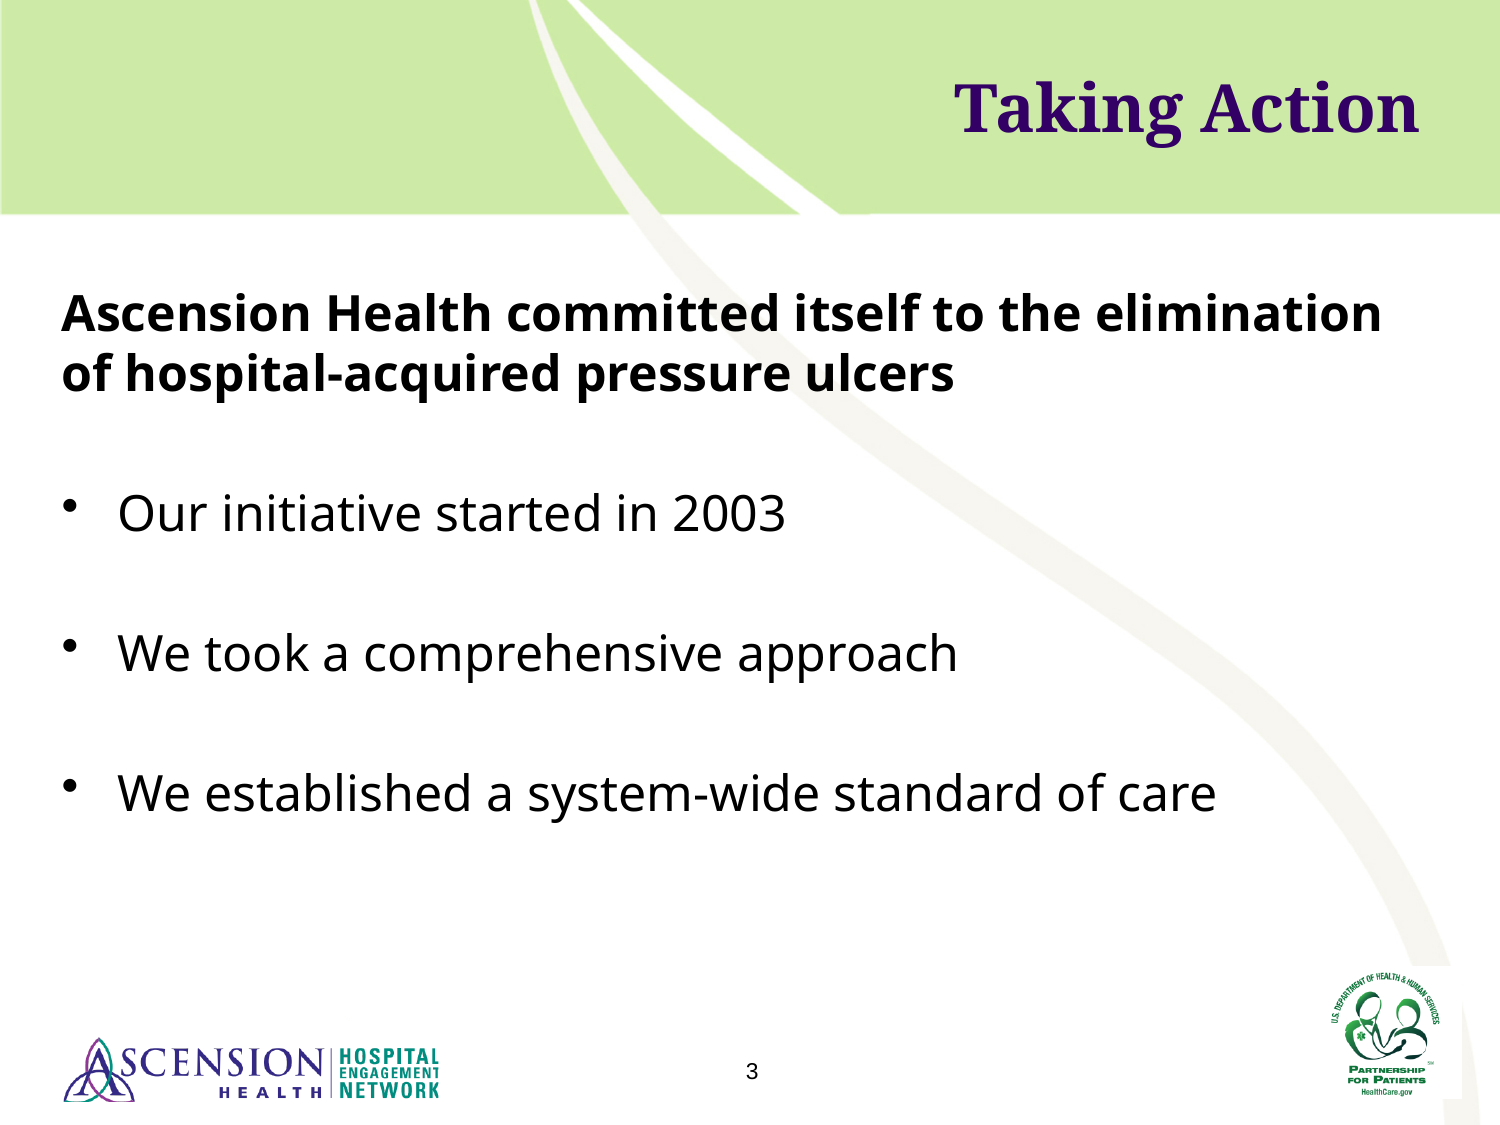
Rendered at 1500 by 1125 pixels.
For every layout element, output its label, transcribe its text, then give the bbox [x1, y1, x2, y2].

list Ascension Health committed itself to the elimination of hospital-acquired pressure ulcers Our initiative started in 2003 We took a comprehensive approach We established a system-wide standard of care [46, 273, 1434, 961]
title Taking Action [49, 39, 1437, 173]
picture [0, 0, 1500, 1125]
slide_number 3 [577, 1049, 928, 1105]
